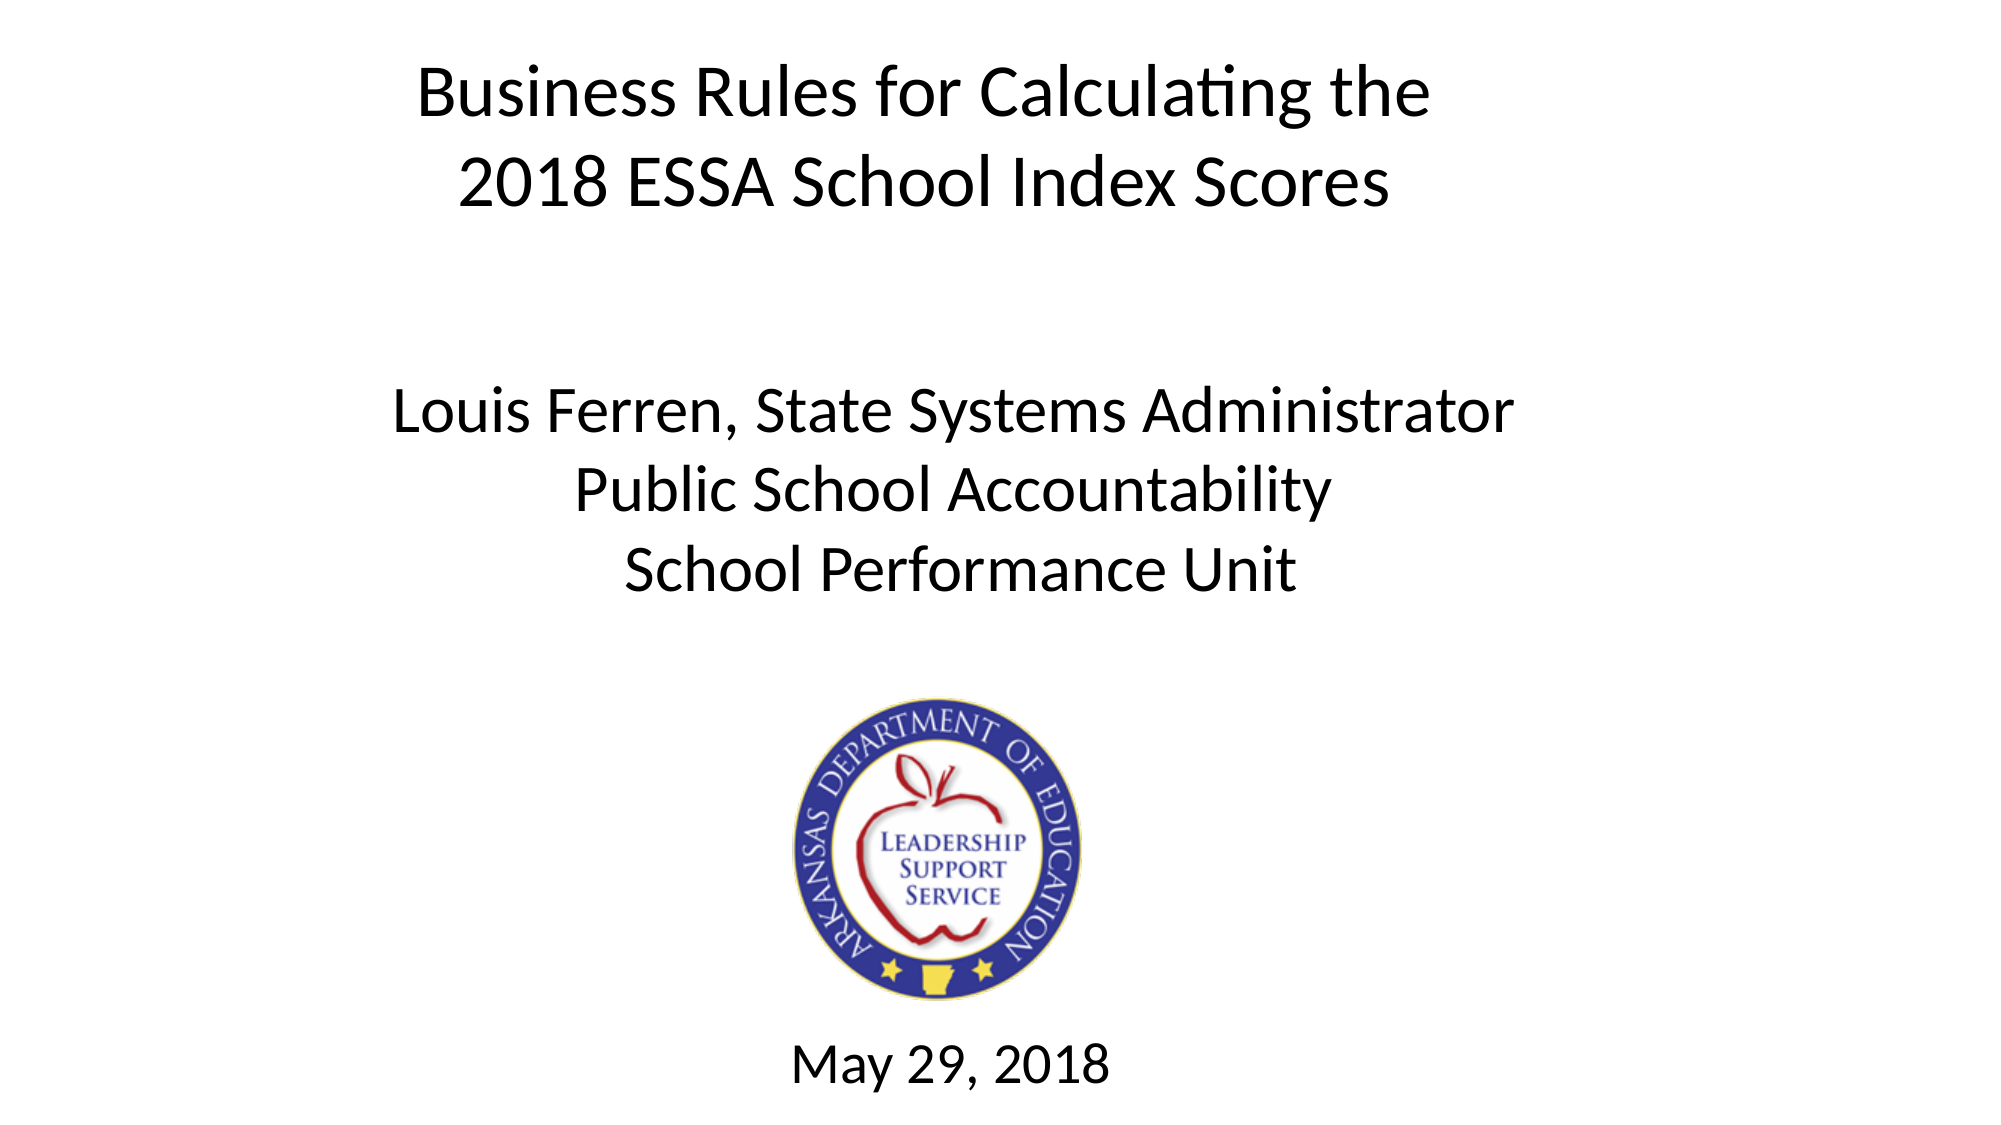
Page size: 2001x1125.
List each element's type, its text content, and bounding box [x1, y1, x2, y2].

text_box Business Rules for Calculating the 2018 ESSA School Index Scores [337, 26, 1512, 231]
text_box Louis Ferren, State Systems Administrator Public School Accountability School Performance Unit [337, 357, 1571, 613]
picture [787, 691, 1088, 1004]
text_box May 29, 2018 [775, 1017, 1182, 1103]
